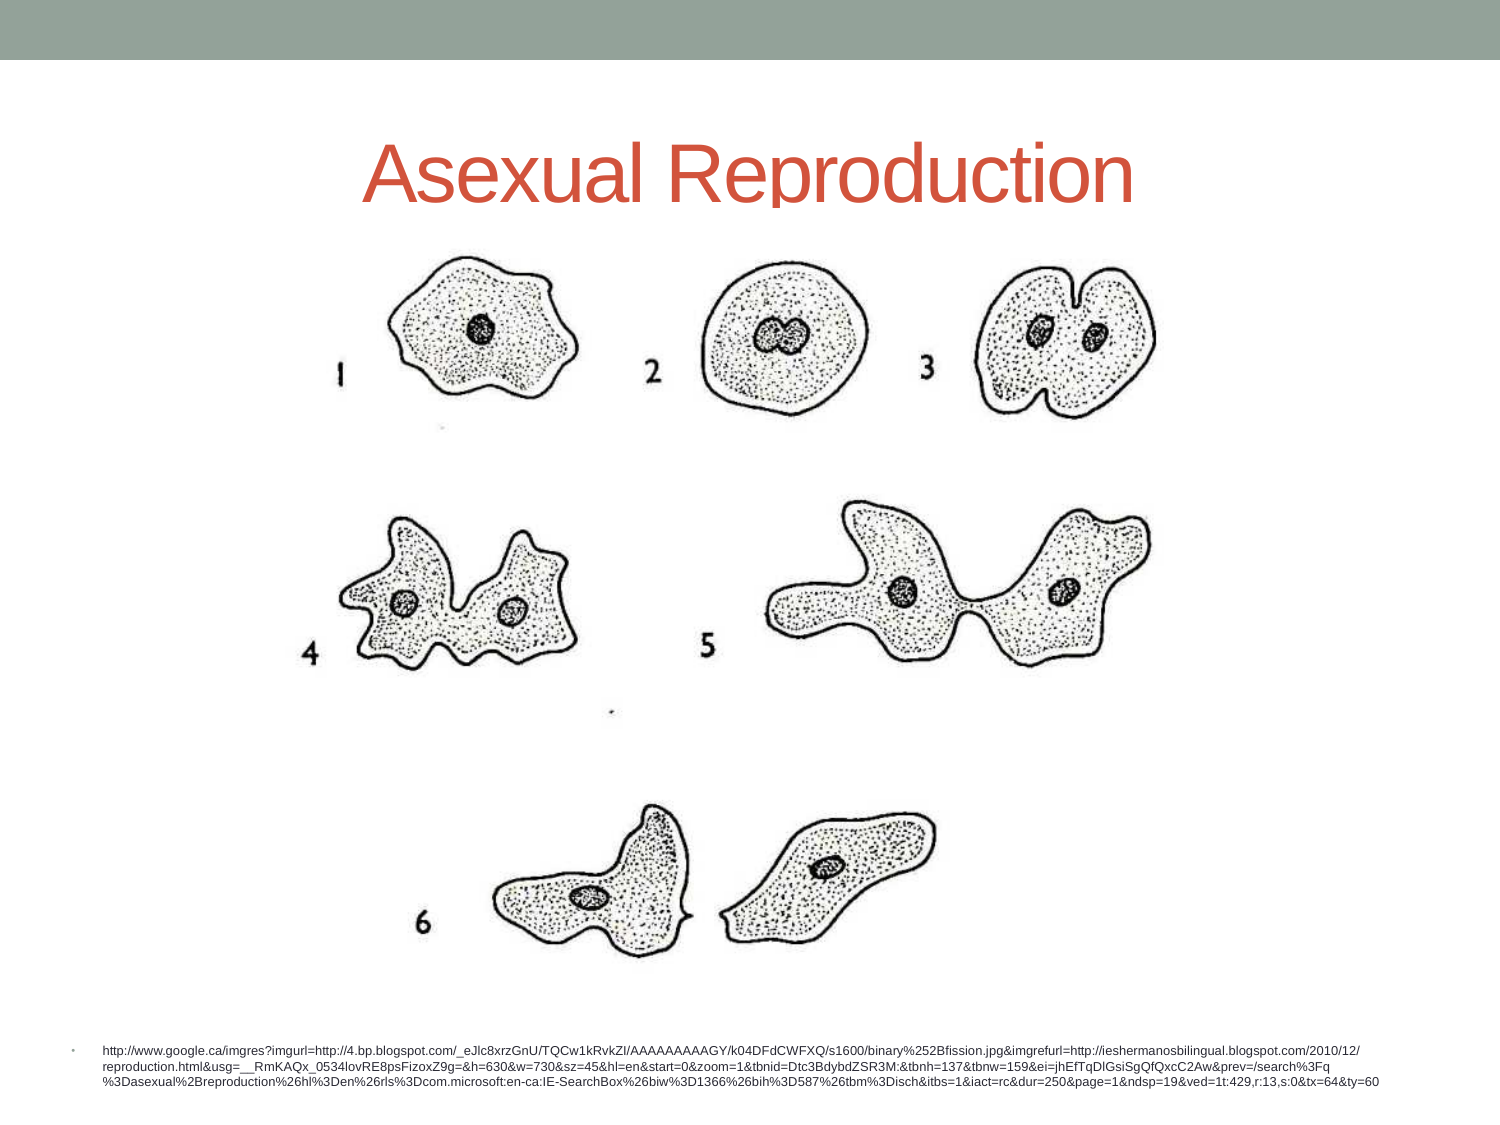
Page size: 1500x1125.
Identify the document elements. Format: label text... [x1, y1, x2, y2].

picture [265, 207, 1198, 1012]
list http://www.google.ca/imgres?imgurl=http://4.bp.blogspot.com/_eJlc8xrzGnU/TQCw1kRvkZI/AAAAAAAAAGY/k04DFdCWFXQ/s1600/binary%252Bfission.jpg&imgrefurl=http://ieshermanosbilingual.blogspot.com/2010/12/reproduction.html&usg=__RmKAQx_0534lovRE8psFizoxZ9g=&h=630&w=730&sz=45&hl=en&start=0&zoom=1&tbnid=Dtc3BdybdZSR3M:&tbnh=137&tbnw=159&ei=jhEfTqDlGsiSgQfQxcC2Aw&prev=/search%3Fq%3Dasexual%2Breproduction%26hl%3Den%26rls%3Dcom.microsoft:en-ca:IE-SearchBox%26biw%3D1366%26bih%3D587%26tbm%3Disch&itbs=1&iact=rc&dur=250&page=1&ndsp=19&ved=1t:429,r:13,s:0&tx=64&ty=60 [56, 1035, 1407, 1112]
title Asexual Reproduction [75, 87, 1425, 250]
